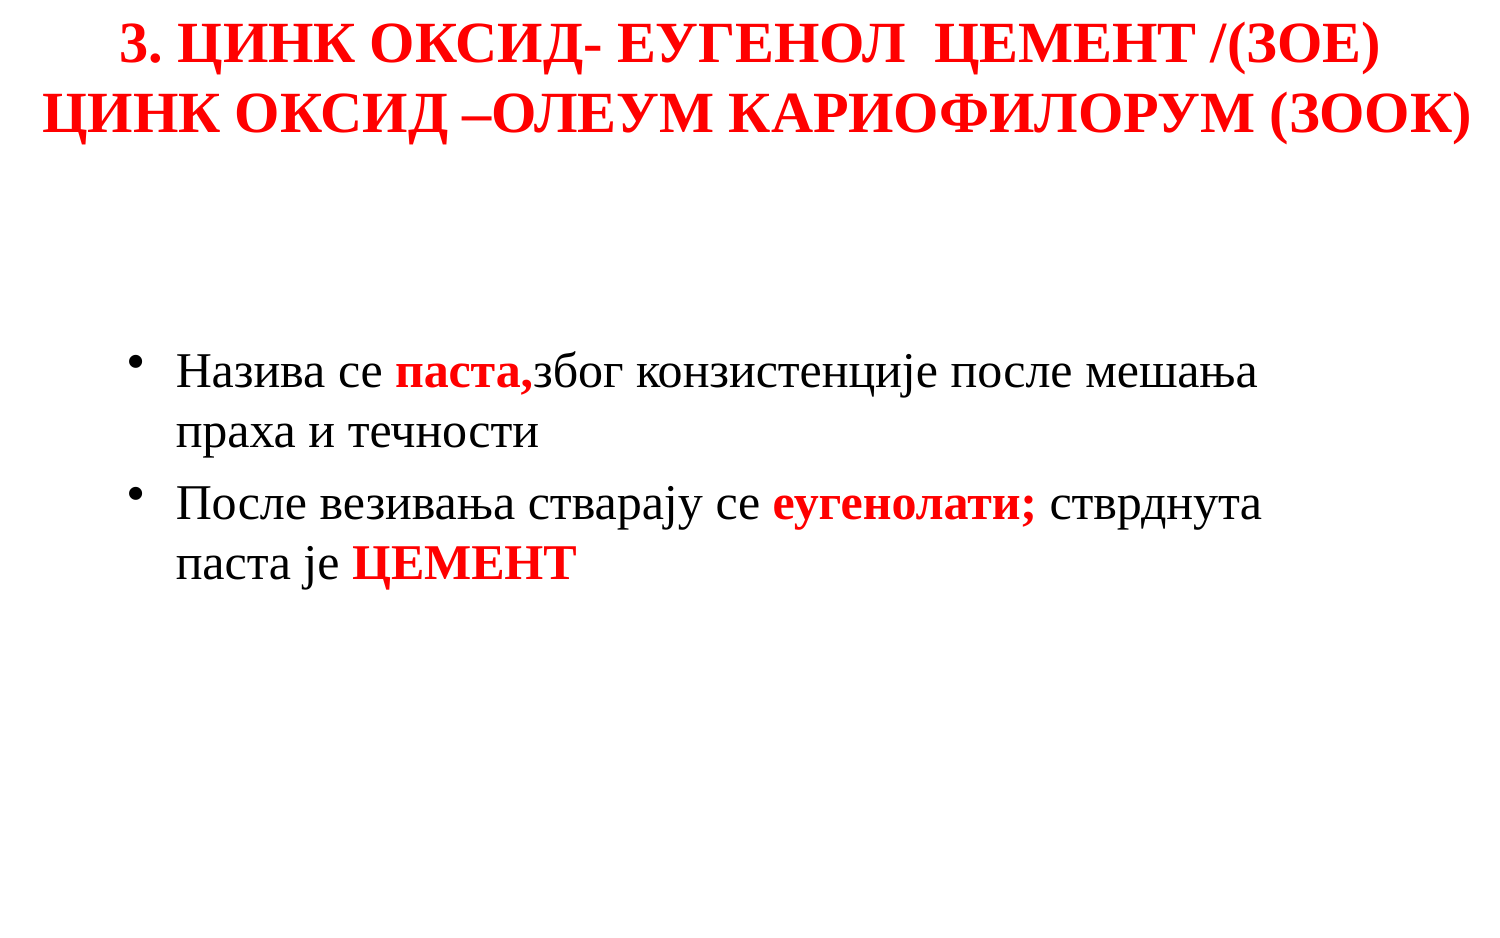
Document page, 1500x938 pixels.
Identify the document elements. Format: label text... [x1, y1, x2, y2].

title 3. ЦИНК ОКСИД- ЕУГЕНОЛ ЦЕМЕНТ /(ЗОЕ) ЦИНК ОКСИД –ОЛЕУМ КАРИОФИЛОРУМ (ЗООК) [12, 4, 1488, 162]
text_box Назива се паста,због конзистенције после мешања праха и течности После везивања стварају се еугенолати; стврднута паста је ЦЕМЕНТ [125, 337, 1369, 591]
